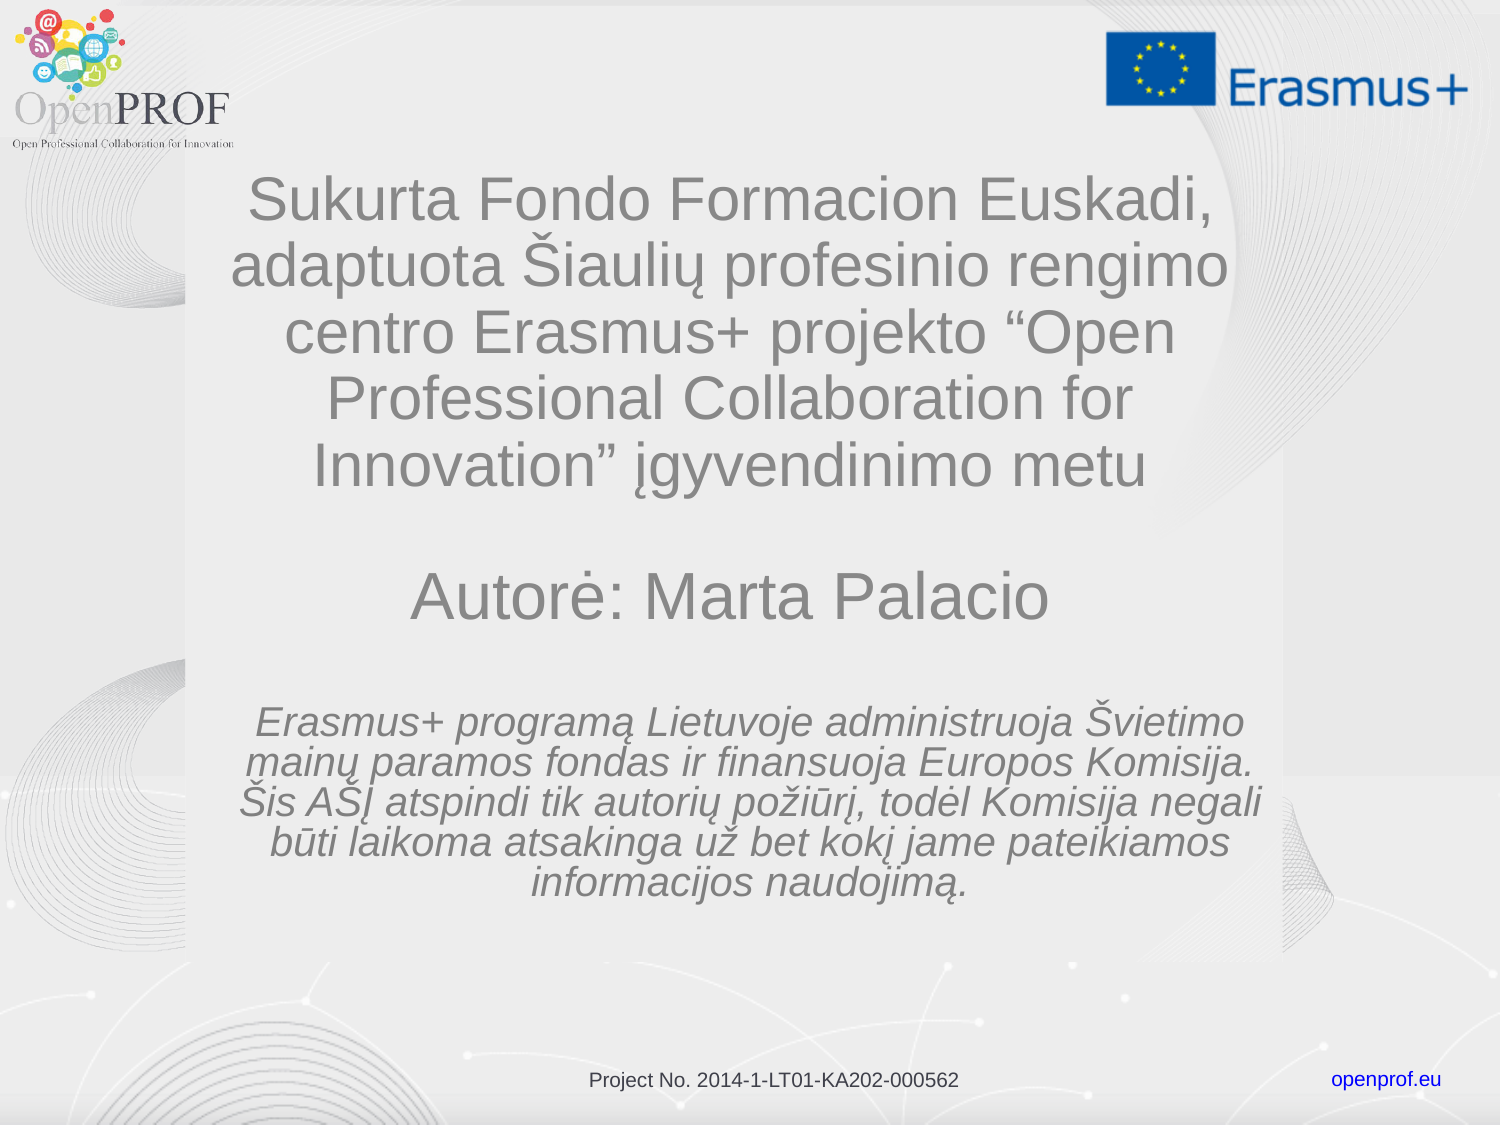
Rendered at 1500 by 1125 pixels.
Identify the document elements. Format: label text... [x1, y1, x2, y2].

picture [0, 0, 1500, 1125]
text_box Erasmus+ programą Lietuvoje administruoja Švietimo mainų paramos fondas ir finansuoja Europos Komisija. Šis AŠĮ atspindi tik autorių požiūrį, todėl Komisija negali būti laikoma atsakinga už bet kokį jame pateikiamos informacijos naudojimą. [206, 692, 1295, 917]
subtitle Sukurta Fondo Formacion Euskadi, adaptuota Šiaulių profesinio rengimo centro Erasmus+ projekto “Open Professional Collaboration for Innovation” įgyvendinimo metu [187, 159, 1275, 480]
text_box Autorė: Marta Palacio [187, 480, 1275, 705]
